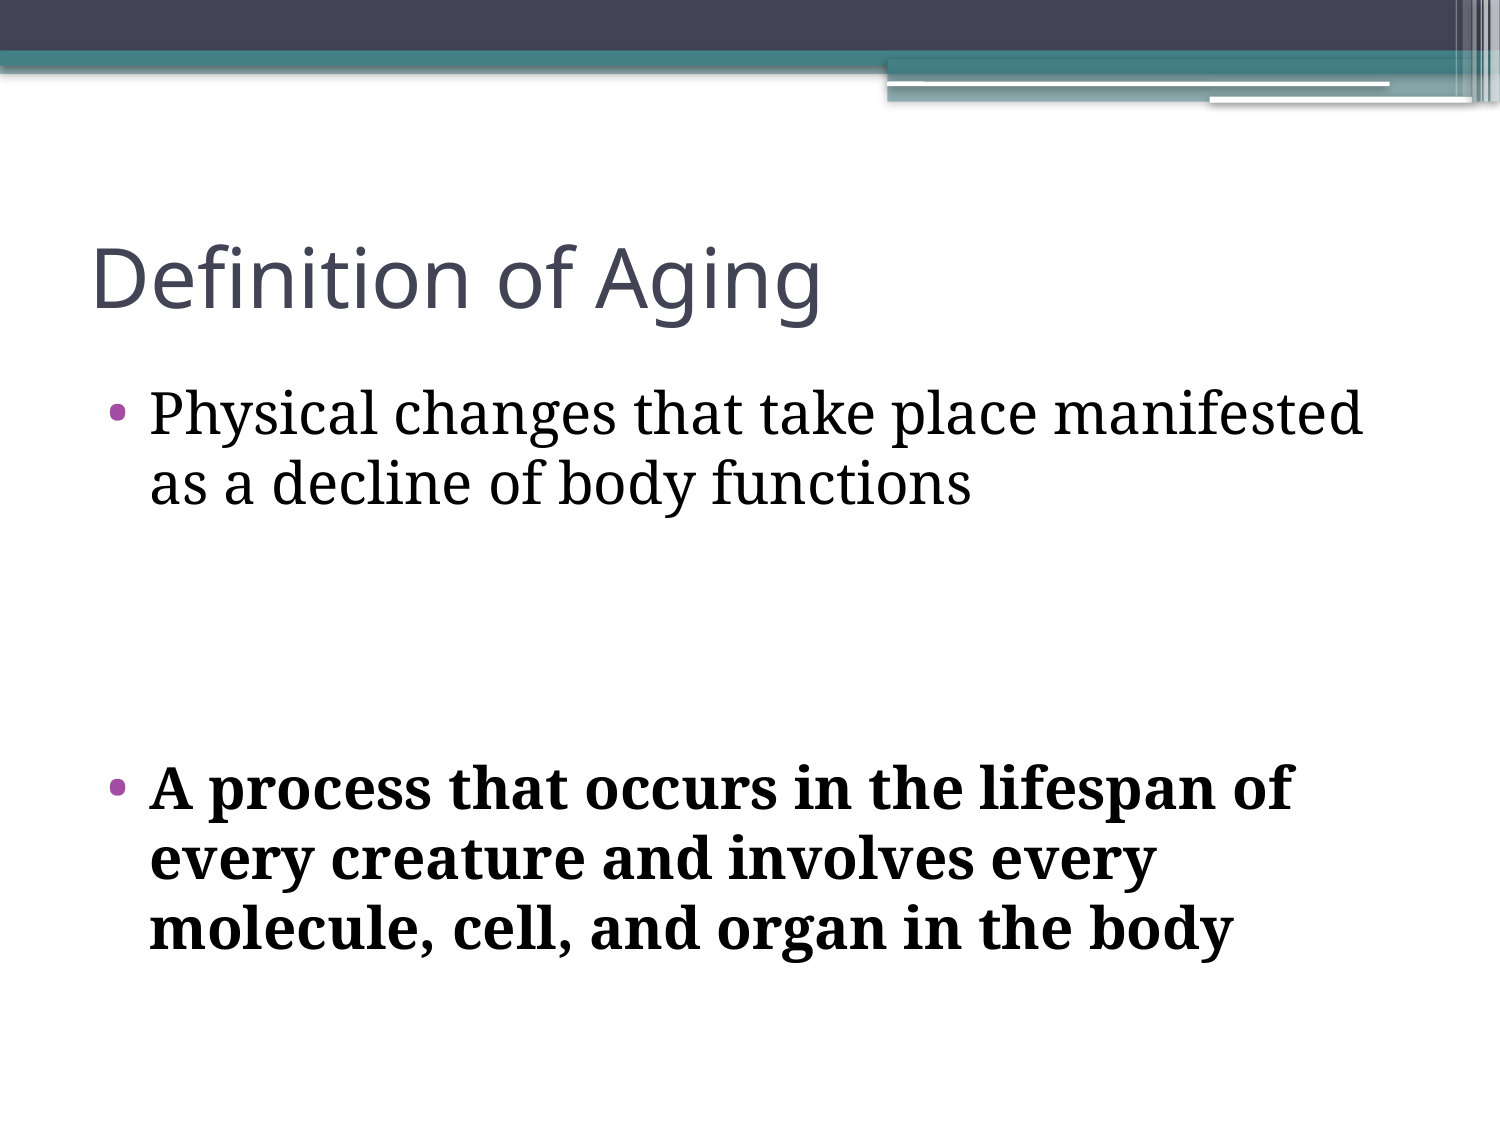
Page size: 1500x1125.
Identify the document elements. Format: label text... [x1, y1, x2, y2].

title Definition of Aging [75, 187, 1425, 363]
list Physical changes that take place manifested as a decline of body functions A process that occurs in the lifespan of every creature and involves every molecule, cell, and organ in the body [75, 368, 1425, 1079]
